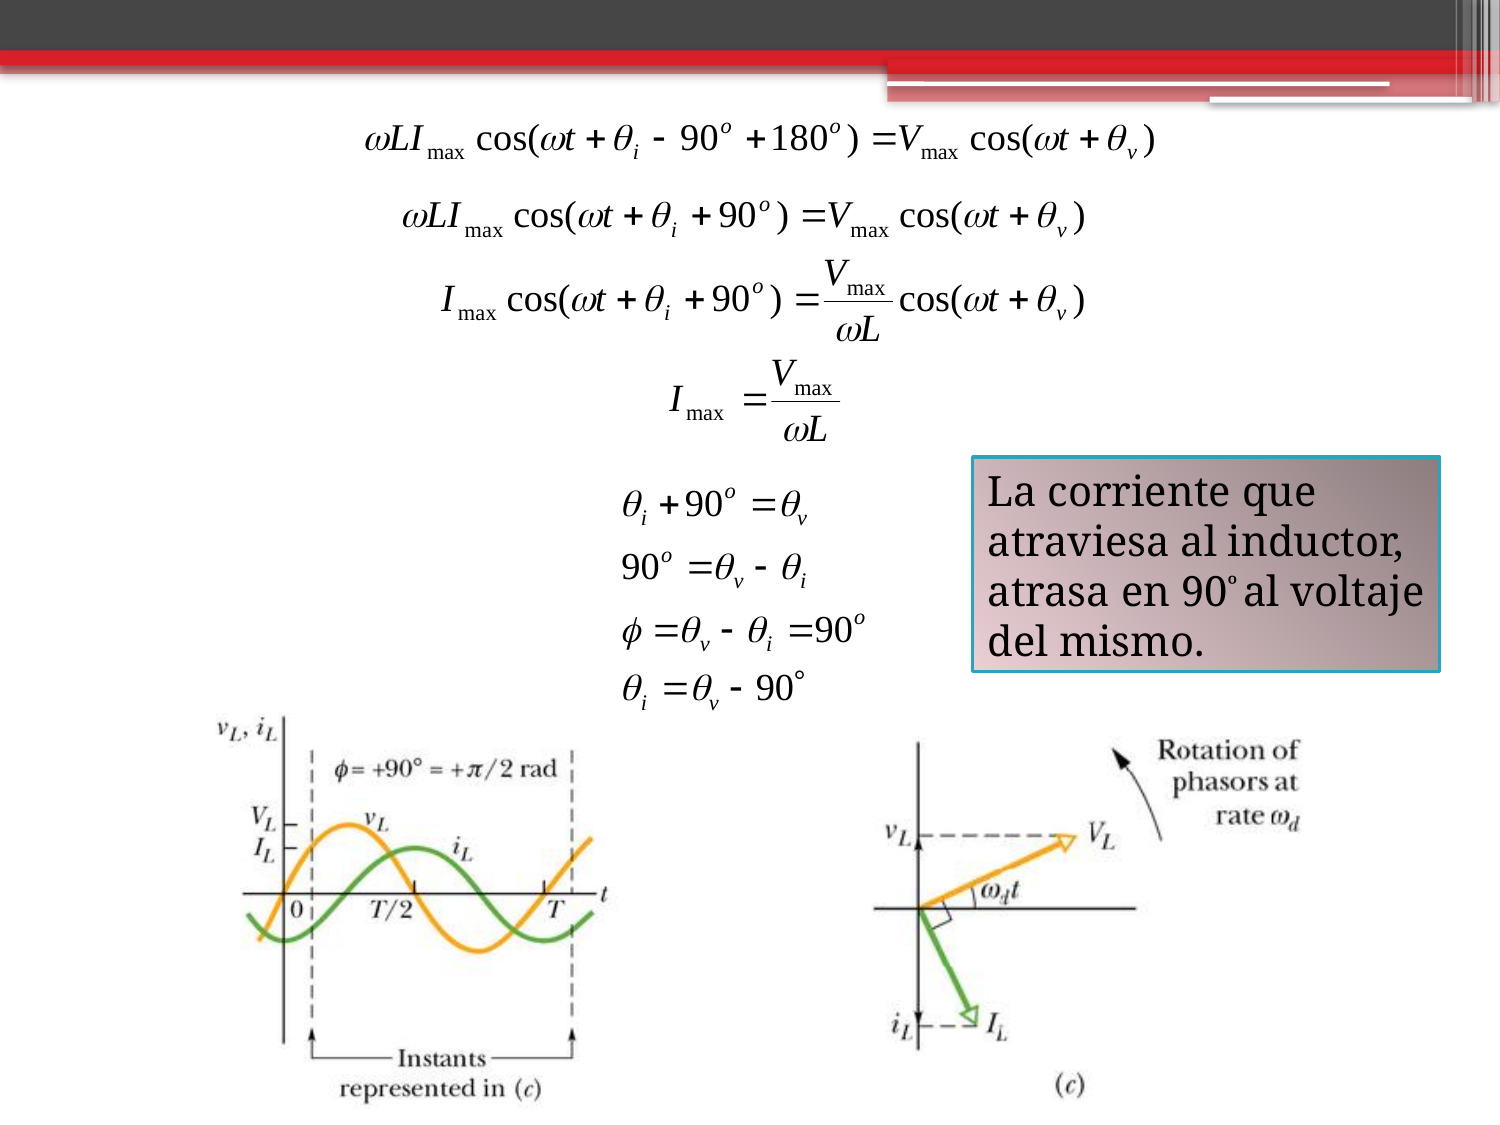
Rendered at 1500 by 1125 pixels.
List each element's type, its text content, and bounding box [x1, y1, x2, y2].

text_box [616, 474, 877, 718]
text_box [662, 346, 847, 450]
text_box La corriente que atraviesa al inductor, atrasa en 90º al voltaje del mismo. [971, 455, 1441, 673]
picture [866, 724, 1318, 1114]
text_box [396, 186, 1093, 247]
picture [210, 712, 624, 1109]
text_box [433, 246, 1092, 350]
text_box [358, 109, 1163, 170]
